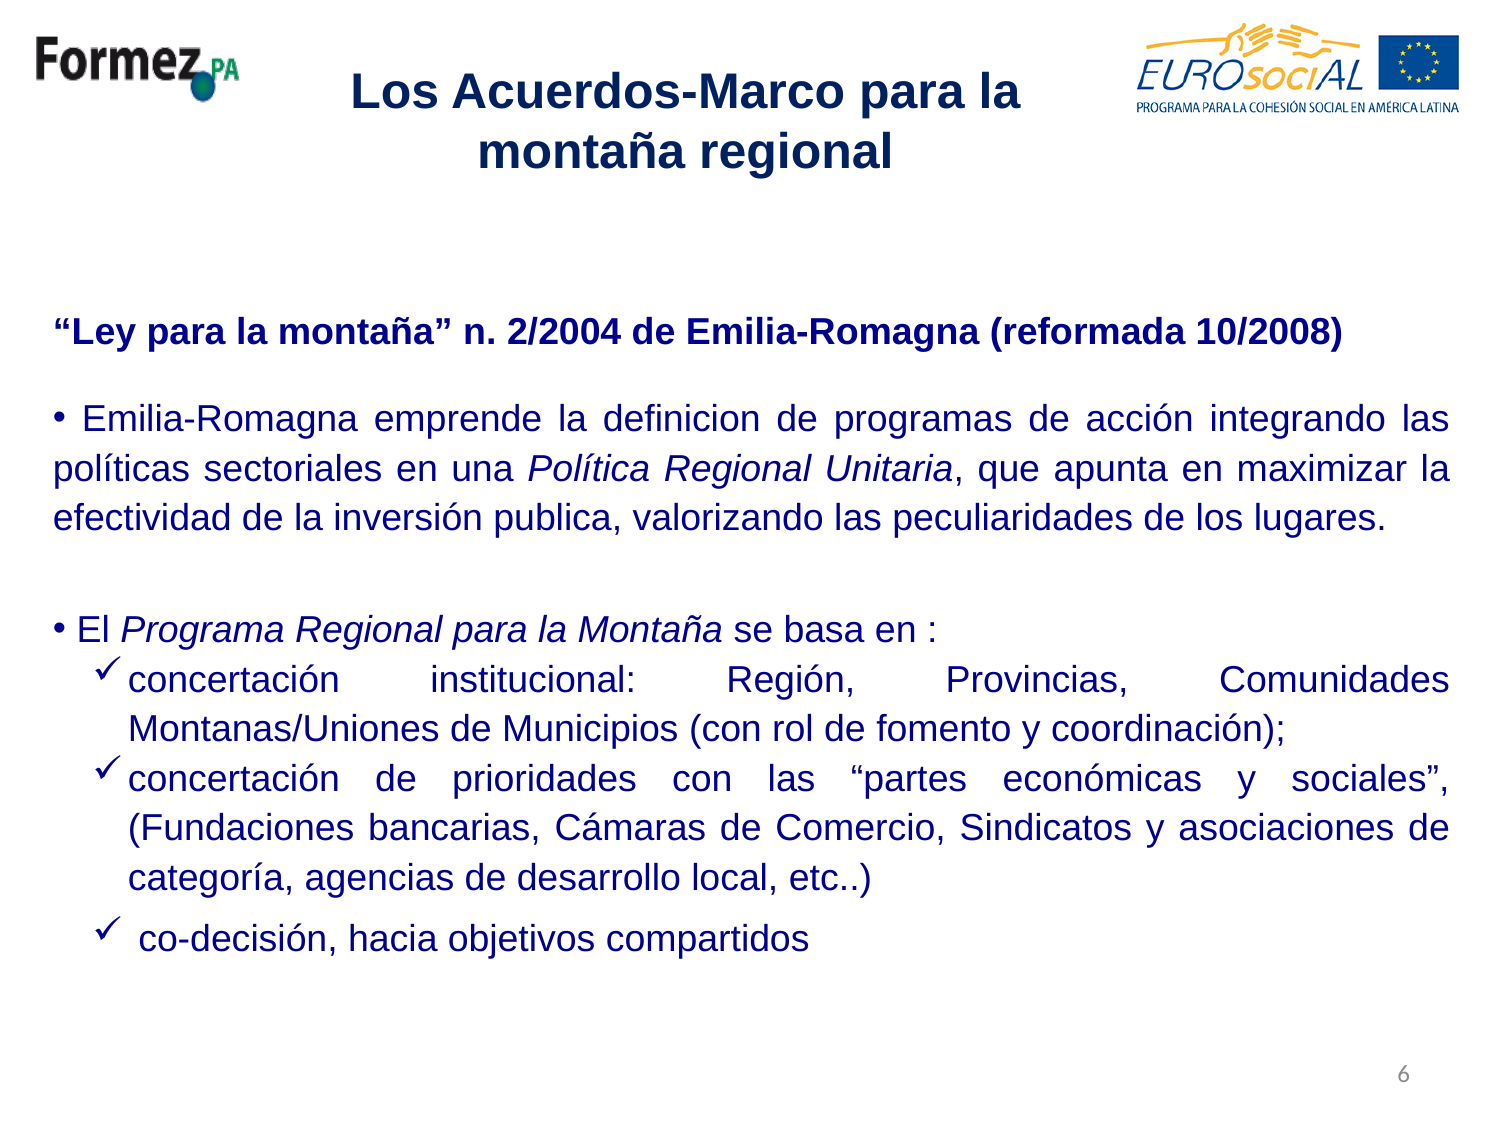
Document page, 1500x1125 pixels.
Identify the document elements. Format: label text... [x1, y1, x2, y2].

picture [32, 26, 241, 105]
slide_number 6 [1074, 1042, 1425, 1103]
picture [1134, 23, 1460, 113]
text_box Los Acuerdos-Marco para la montaña regional [301, 51, 1070, 186]
text_box “Ley para la montaña” n. 2/2004 de Emilia-Romagna (reformada 10/2008) Emilia-Romagna emprende la definicion de programas de acción integrando las políticas sectoriales en una Política Regional Unitaria, que apunta en maximizar la efectividad de la inversión publica, valorizando las peculiaridades de los lugares. El Programa Regional para la Montaña se basa en : concertación institucional: Región, Provincias, Comunidades Montanas/Uniones de Municipios (con rol de fomento y coordinación); concertación de prioridades con las “partes económicas y sociales”, (Fundaciones bancarias, Cámaras de Comercio, Sindicatos y asociaciones de categoría, agencias de desarrollo local, etc..) co-decisión, hacia objetivos compartidos [38, 295, 1465, 967]
